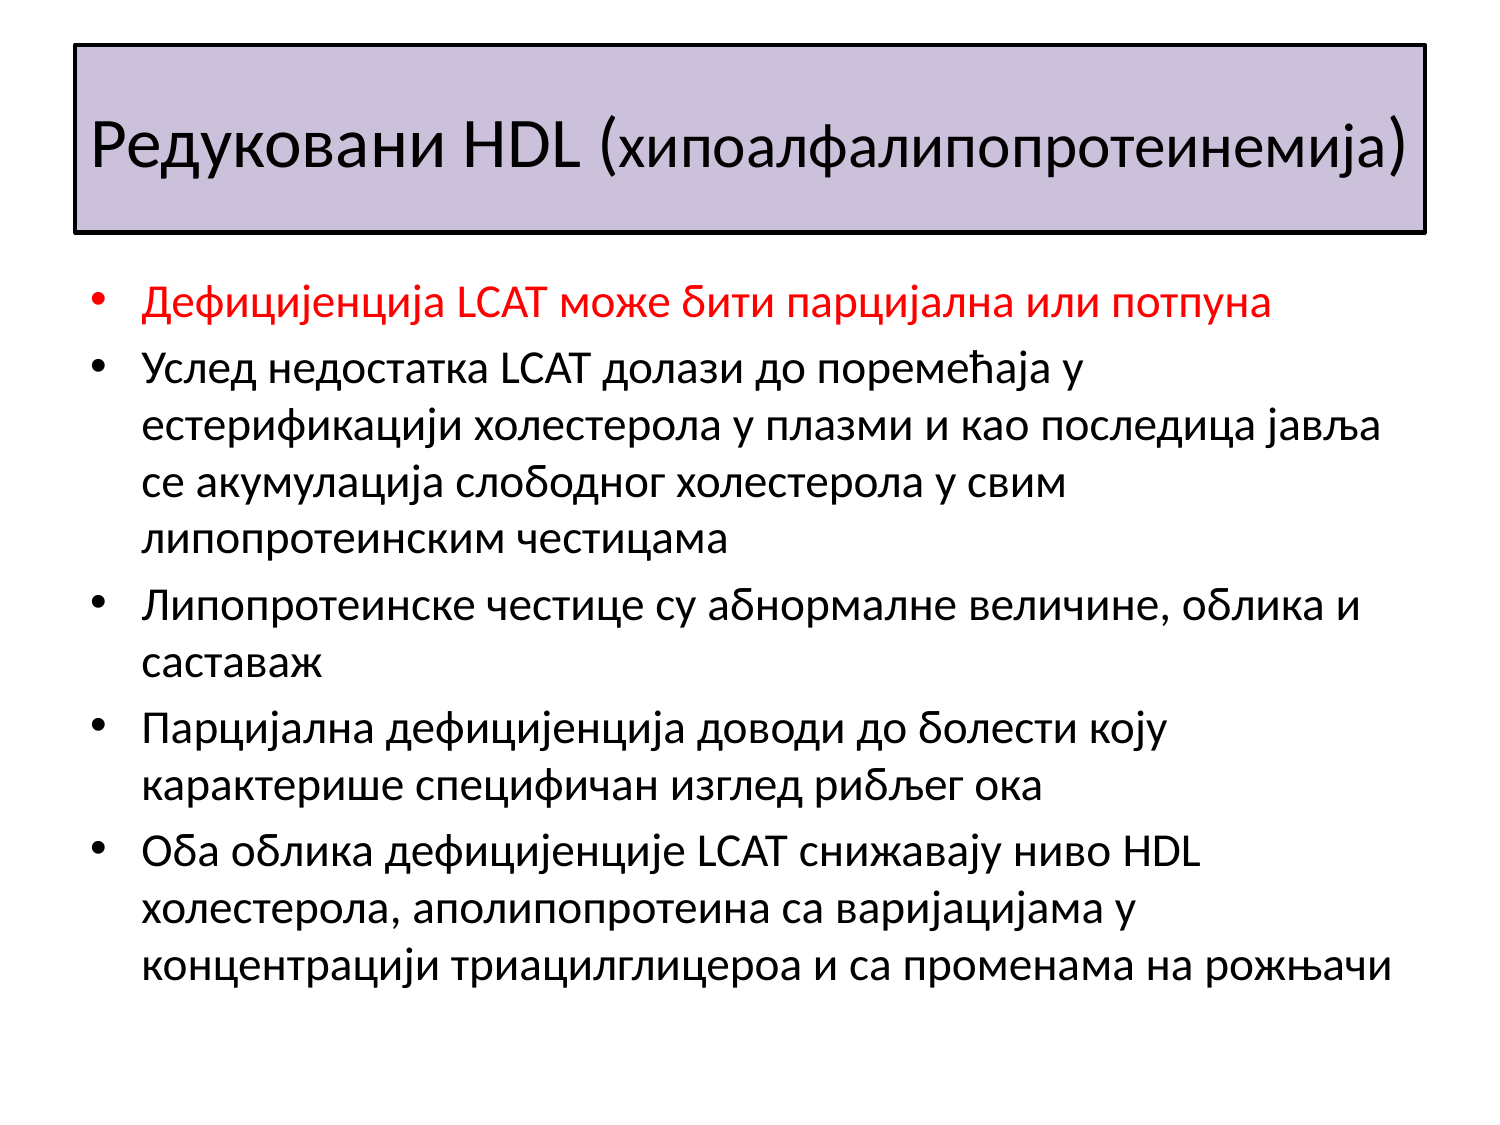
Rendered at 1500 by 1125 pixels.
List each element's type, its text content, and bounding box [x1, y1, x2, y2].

title Редуковани HDL (хипоалфалипопротеинемија) [73, 43, 1427, 235]
list Дефицијенција LCAT може бити парцијална или потпуна Услед недостатка LCAT долази до поремећаја у естерификацији холестерола у плазми и као последица јавља се акумулација слободног холестерола у свим липопротеинским честицама Липопротеинске честице су абнормалне величине, облика и саставаж Парцијална дефицијенција доводи до болести коју карактерише специфичан изглед рибљег ока Оба облика дефицијенције LCAT снижавају ниво HDL холестерола, аполипопротеина са варијацијама у концентрацији триацилглицероа и са променама на рожњачи [75, 262, 1425, 1005]
